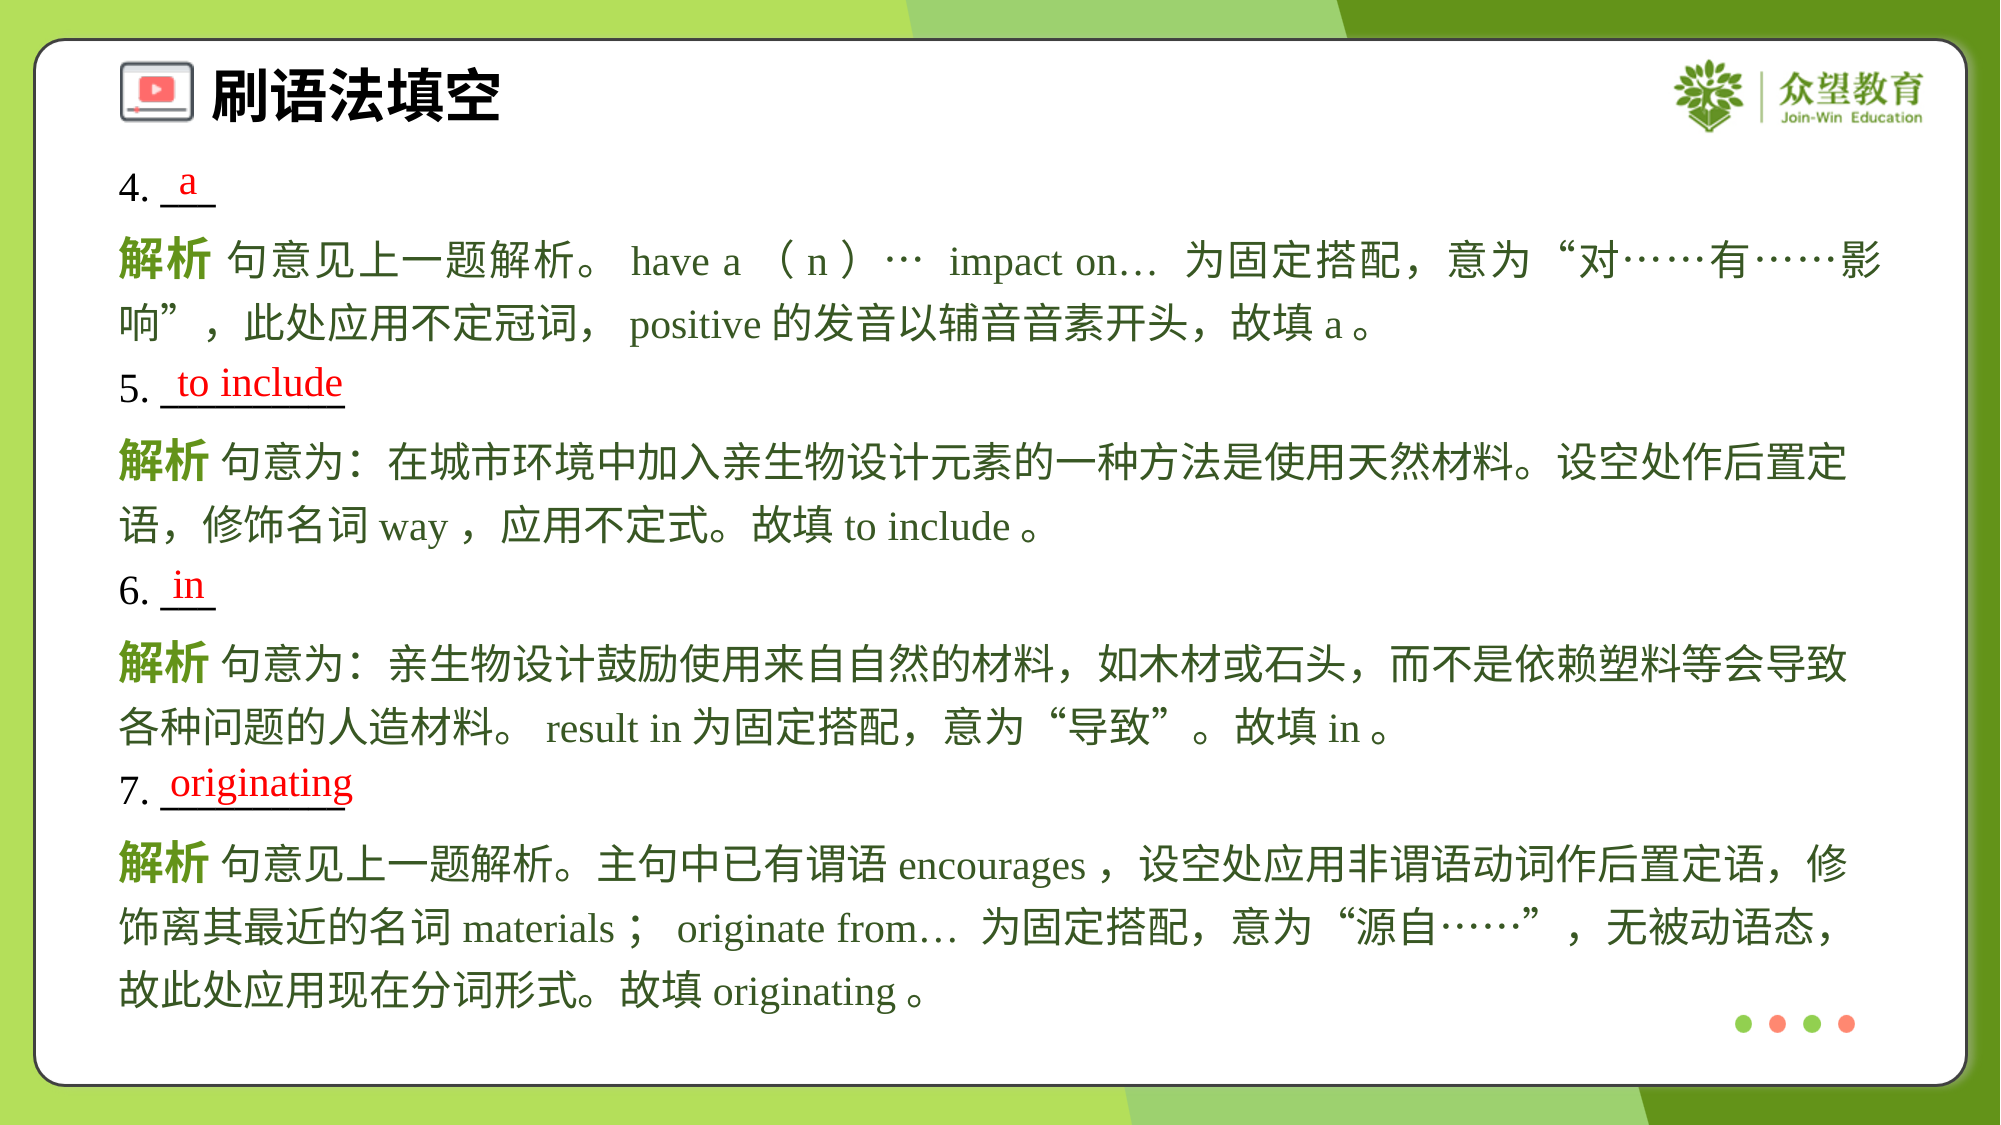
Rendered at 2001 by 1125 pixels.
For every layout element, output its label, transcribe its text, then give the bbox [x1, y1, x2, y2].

picture [0, 0, 2000, 1125]
text_box 解析 句意见上一题解析。主句中已有谓语encourages，设空处应用非谓语动词作后置定语，修饰离其最近的名词materials；originate from… 为固定搭配，意为“源自……”，无被动语态，故此处应用现在分词形式。故填originating。 [118, 819, 1883, 1009]
text_box 5. __________ [118, 348, 1883, 406]
text_box 解析 句意为：在城市环境中加入亲生物设计元素的一种方法是使用天然材料。设空处作后置定语，修饰名词way，应用不定式。故填to include。 [118, 417, 1883, 544]
text_box 6. ___ [118, 550, 1883, 608]
text_box to include [167, 341, 353, 399]
text_box in [167, 544, 210, 602]
text_box originating [165, 742, 358, 800]
text_box a [174, 140, 202, 199]
text_box 解析 句意见上一题解析。have a（n）… impact on… 为固定搭配，意为“对……有……影响”，此处应用不定冠词，positive的发音以辅音音素开头，故填a。 [118, 215, 1883, 343]
text_box 7. __________ [118, 750, 1883, 808]
text_box 解析 句意为：亲生物设计鼓励使用来自自然的材料，如木材或石头，而不是依赖塑料等会导致各种问题的人造材料。result in为固定搭配，意为“导致”。故填in。 [118, 619, 1883, 746]
text_box 4. ___ [118, 146, 1883, 204]
